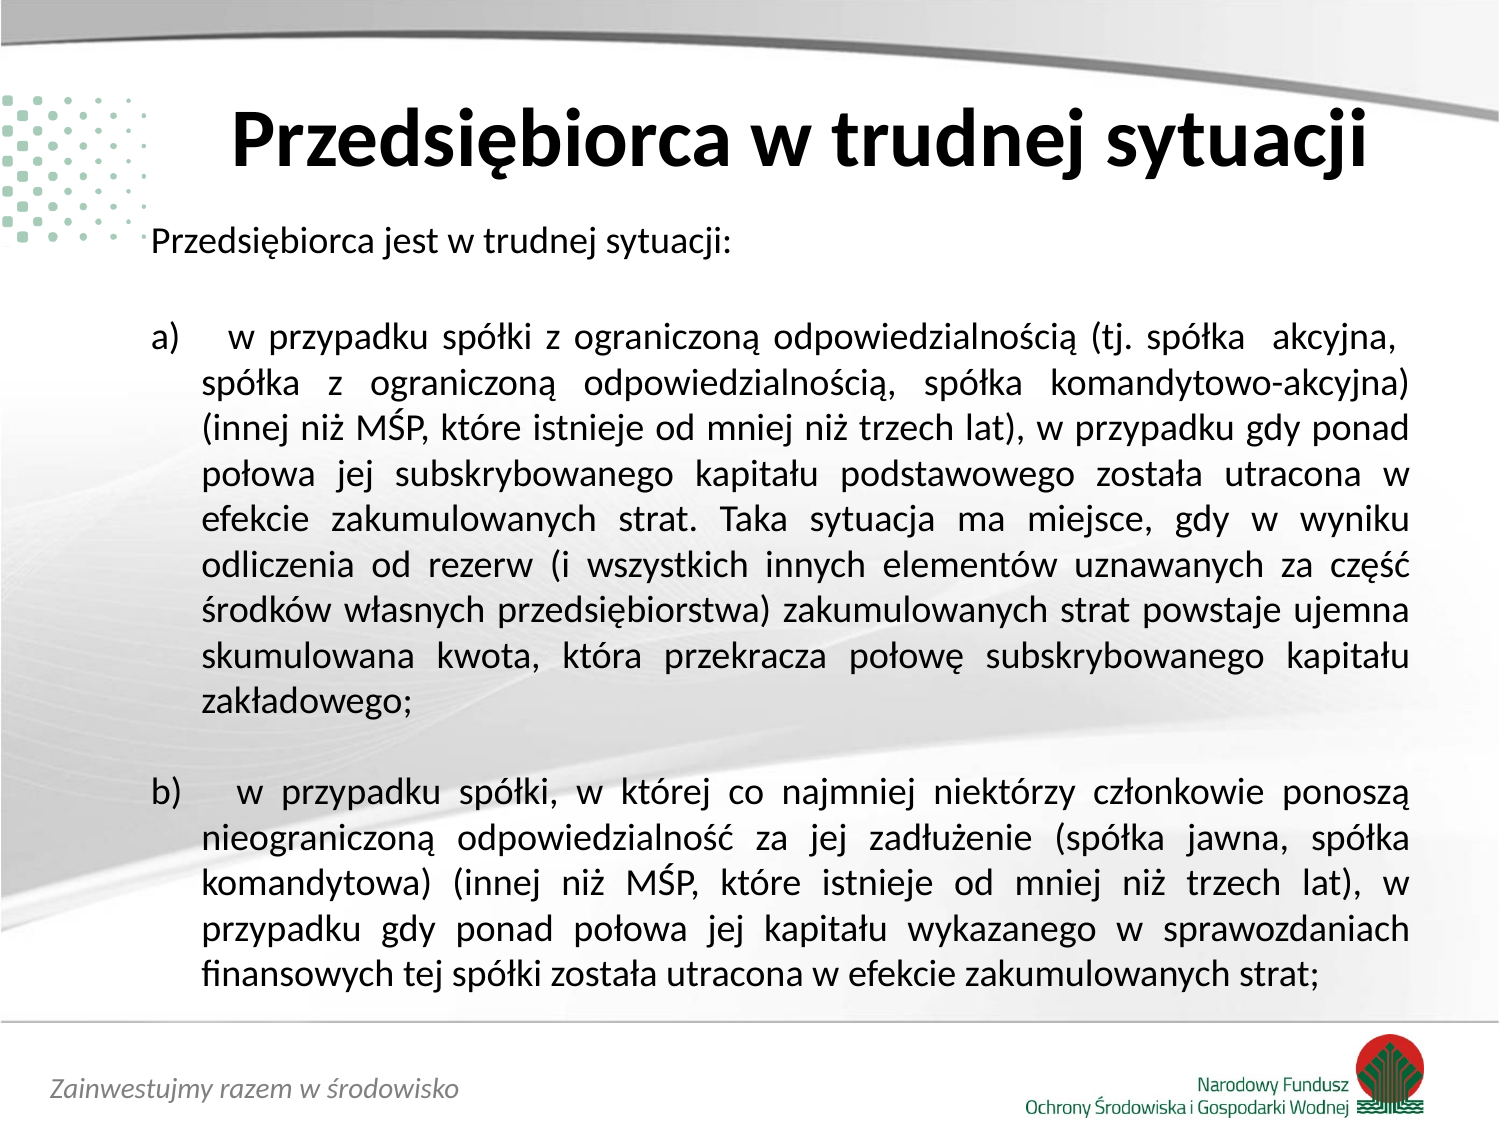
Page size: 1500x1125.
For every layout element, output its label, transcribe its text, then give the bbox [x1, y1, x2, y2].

list Przedsiębiorca jest w trudnej sytuacji: w przypadku spółki z ograniczoną odpowiedzialnością (tj. spółka akcyjna, spółka z ograniczoną odpowiedzialnością, spółka komandytowo-akcyjna) (innej niż MŚP, które istnieje od mniej niż trzech lat), w przypadku gdy ponad połowa jej subskrybowanego kapitału podstawowego została utracona w efekcie zakumulowanych strat. Taka sytuacja ma miejsce, gdy w wyniku odliczenia od rezerw (i wszystkich innych elementów uznawanych za część środków własnych przedsiębiorstwa) zakumulowanych strat powstaje ujemna skumulowana kwota, która przekracza połowę subskrybowanego kapitału zakładowego; w przypadku spółki, w której co najmniej niektórzy członkowie ponoszą nieograniczoną odpowiedzialność za jej zadłużenie (spółka jawna, spółka komandytowa) (innej niż MŚP, które istnieje od mniej niż trzech lat), w przypadku gdy ponad połowa jej kapitału wykazanego w sprawozdaniach finansowych tej spółki została utracona w efekcie zakumulowanych strat; [135, 208, 1425, 1005]
picture [1026, 1034, 1424, 1118]
title Przedsiębiorca w trudnej sytuacji [175, 58, 1425, 208]
picture [0, 0, 1499, 1023]
